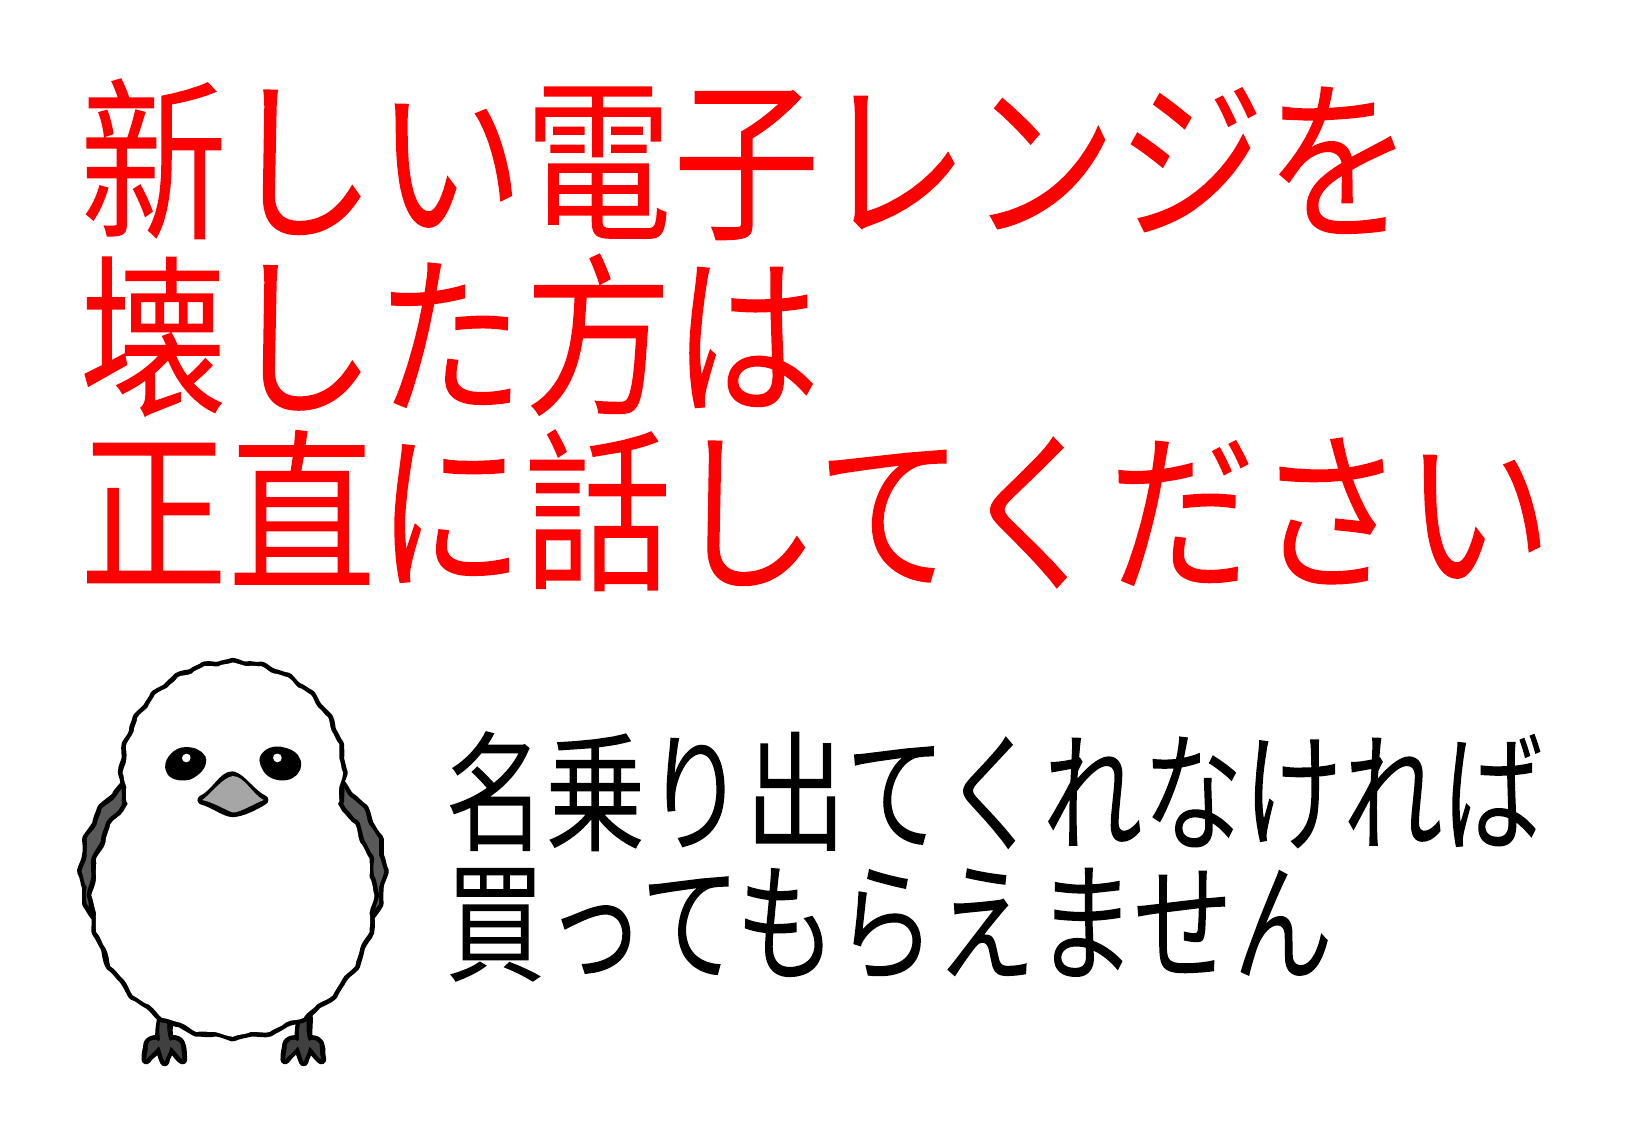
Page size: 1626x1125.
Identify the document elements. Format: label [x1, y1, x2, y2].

text_box [81, 662, 385, 1062]
